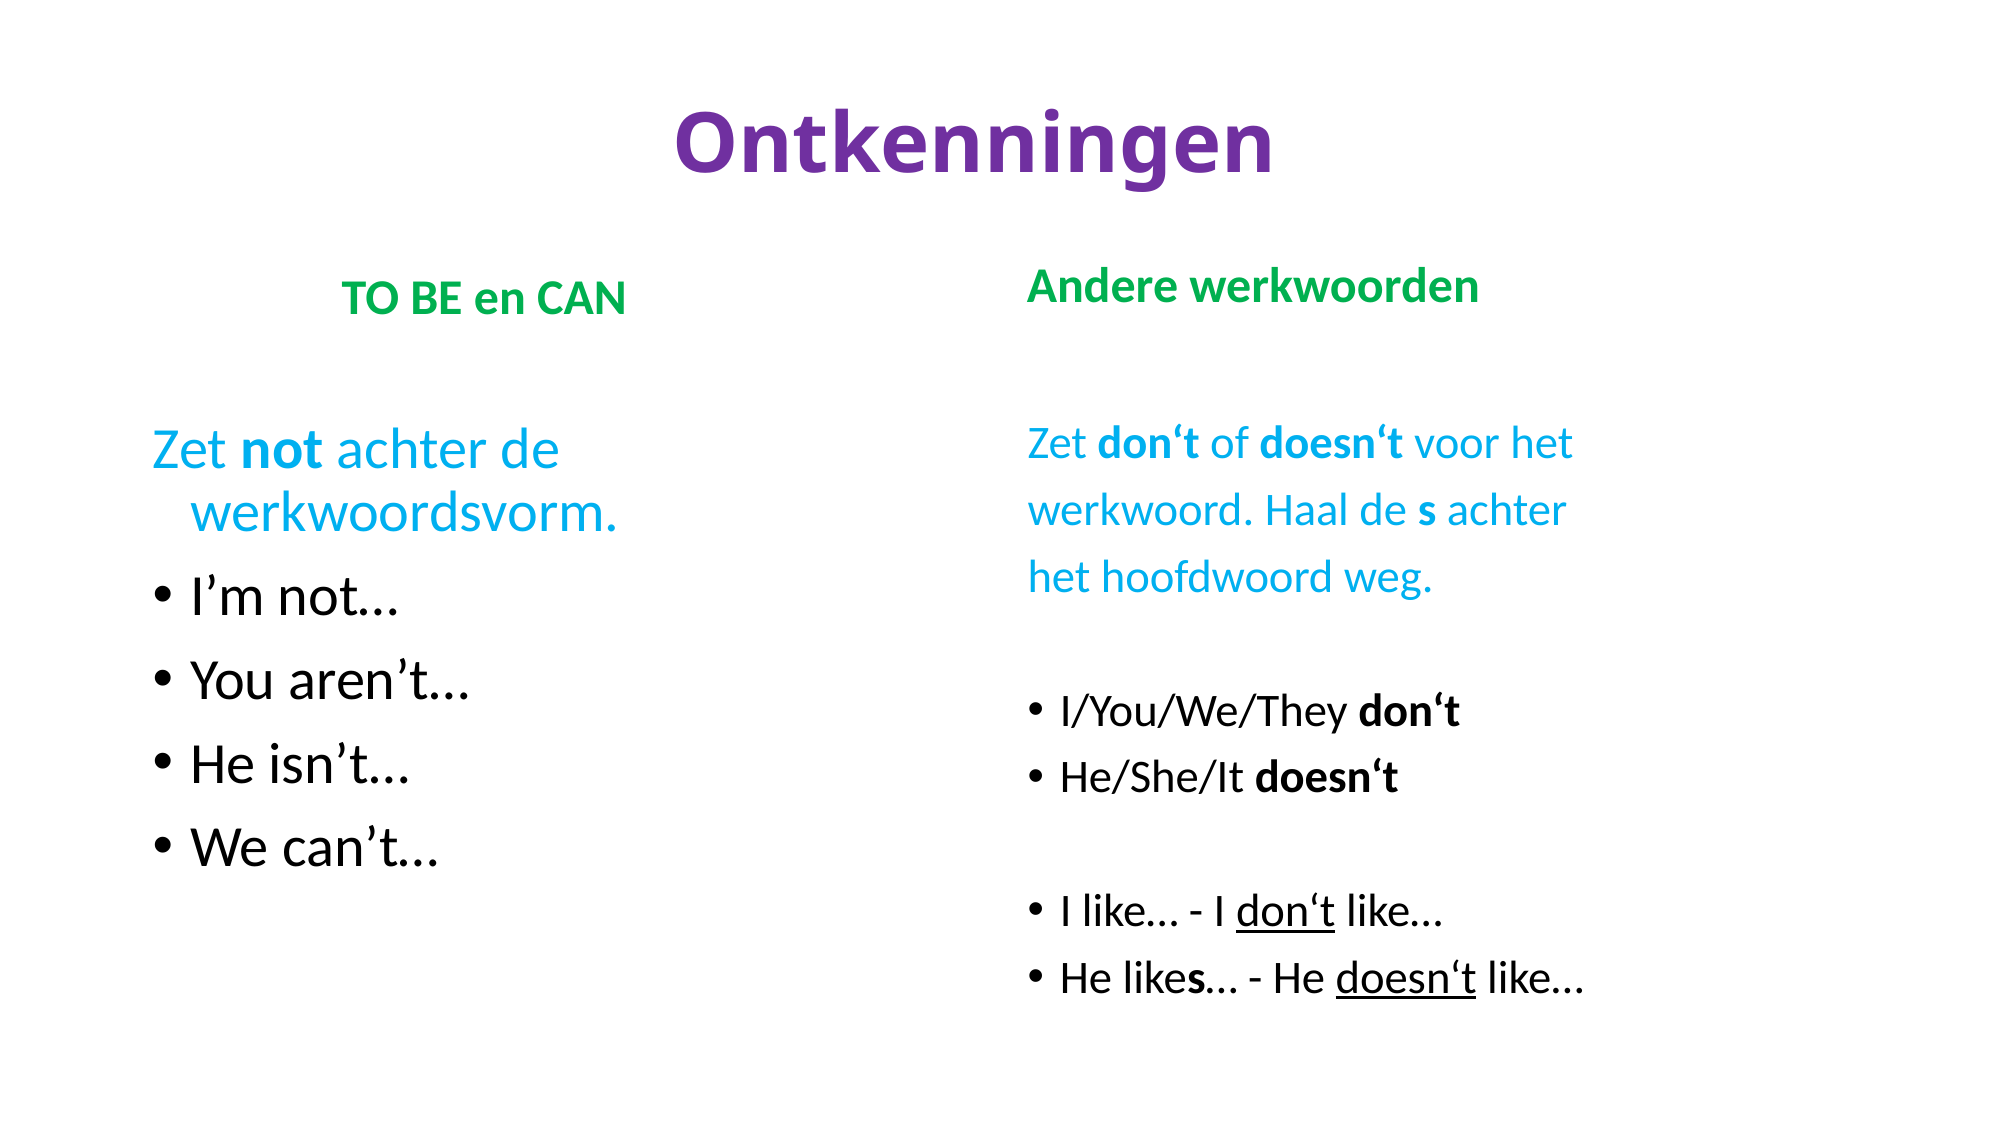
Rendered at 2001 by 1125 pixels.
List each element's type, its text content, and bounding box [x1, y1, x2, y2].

title Ontkenningen [137, 59, 1811, 231]
list TO BE en CAN [326, 302, 990, 408]
list Andere werkwoorden [1011, 290, 1675, 396]
list Zet don‘t of doesn‘t voor het werkwoord. Haal de s achter het hoofdwoord weg. I/You/We/They don‘t He/She/It doesn‘t I like… - I don‘t like… He likes… - He doesn‘t like… [1012, 410, 1863, 1016]
list Zet not achter de werkwoordsvorm. I’m not… You aren’t… He isn’t… We can’t… [137, 410, 984, 1016]
